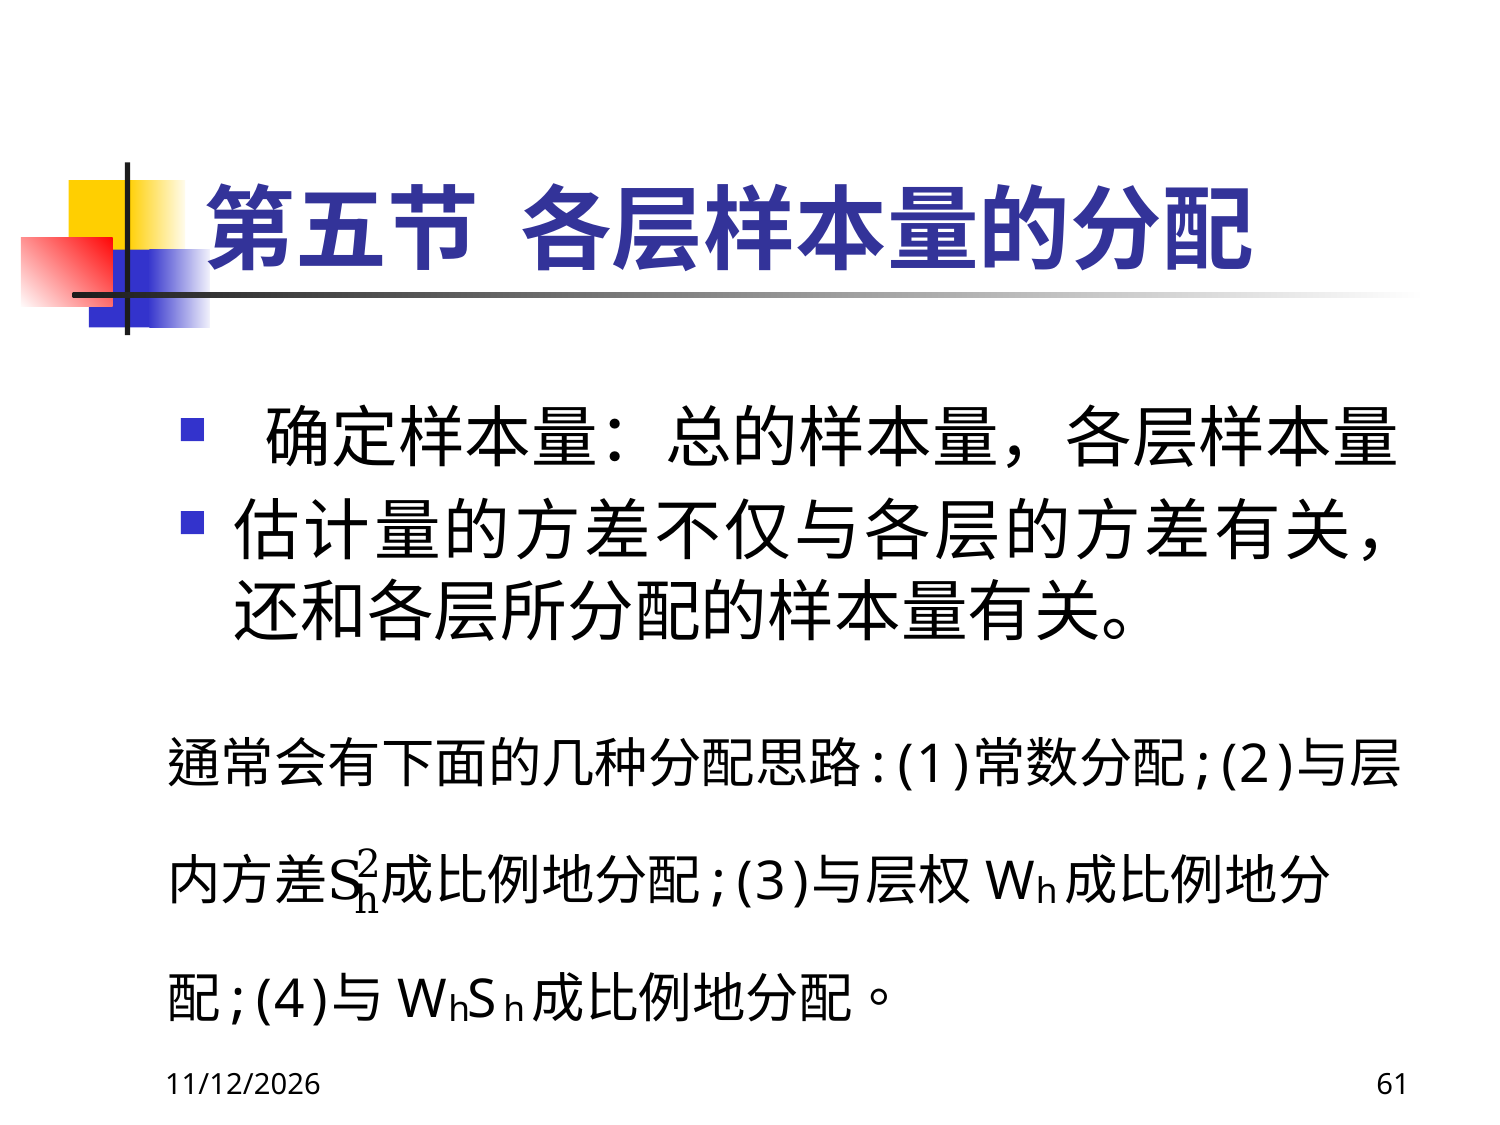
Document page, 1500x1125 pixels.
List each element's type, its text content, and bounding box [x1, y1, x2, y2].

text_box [167, 704, 1428, 1058]
list 确定样本量：总的样本量，各层样本量 估计量的方差不仅与各层的方差有关，还和各层所分配的样本量有关。 [162, 387, 1438, 1063]
slide_number 61 [1112, 1065, 1426, 1113]
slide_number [149, 1037, 463, 1113]
title 第五节 各层样本量的分配 [188, 101, 1468, 289]
